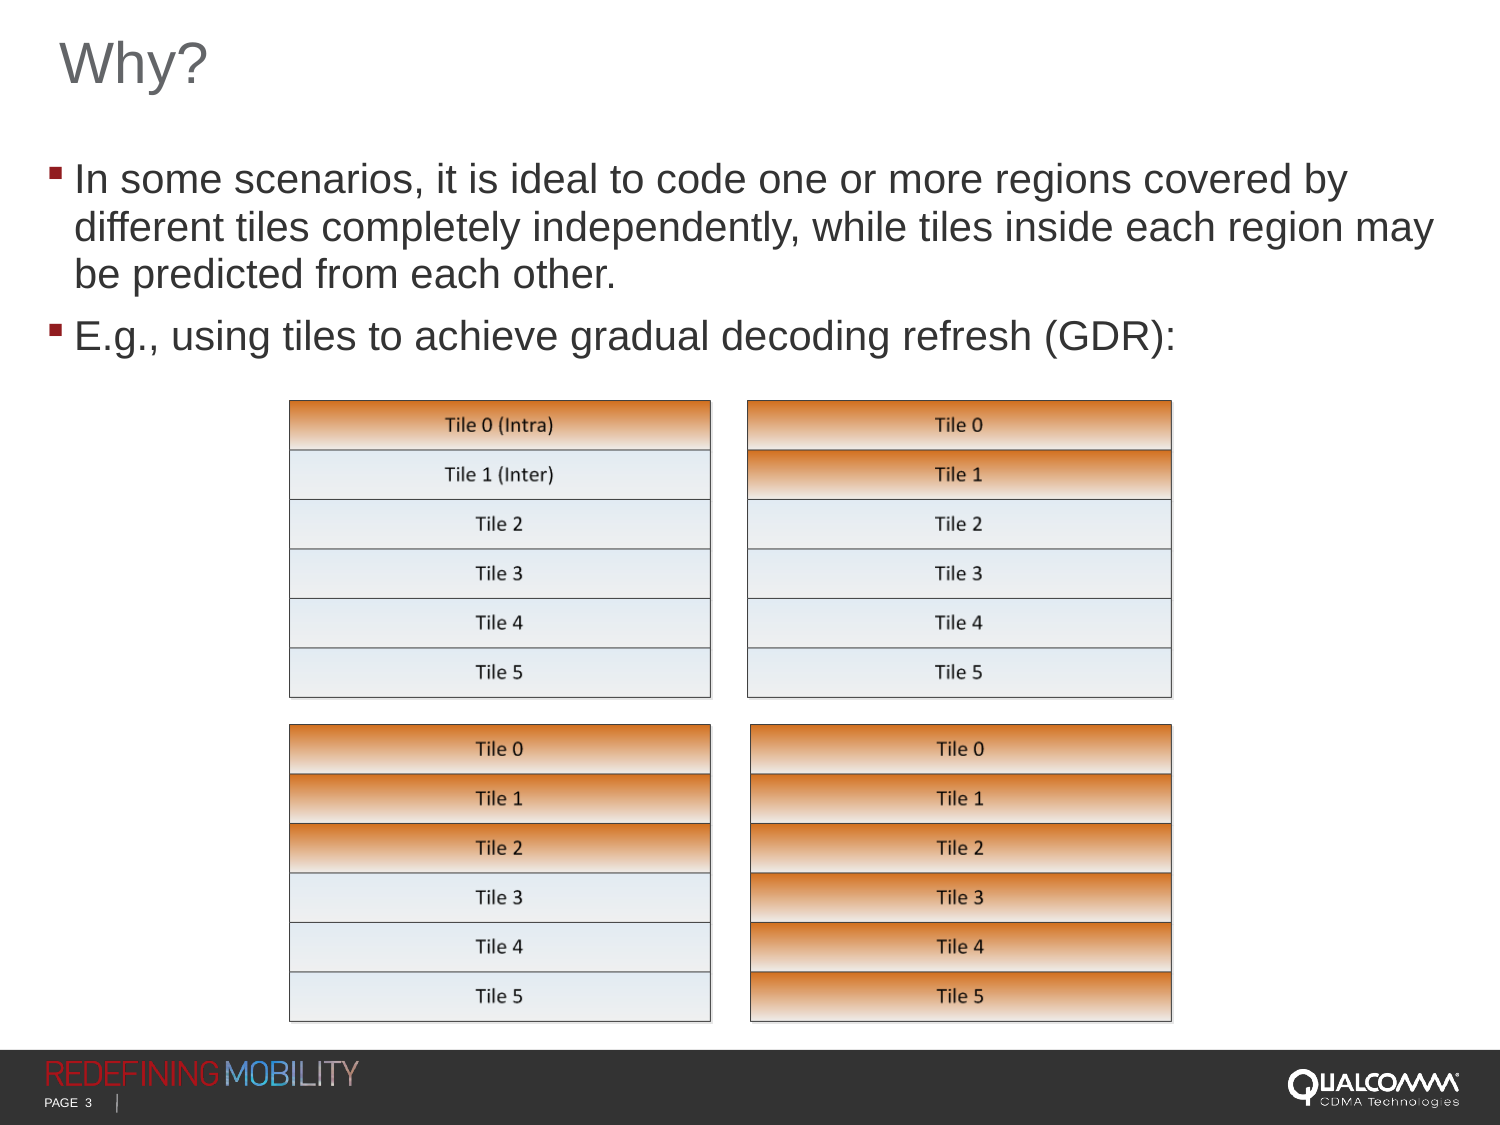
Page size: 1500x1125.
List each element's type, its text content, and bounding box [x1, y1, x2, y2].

picture [31, 1049, 369, 1098]
picture [749, 724, 1174, 1024]
list In some scenarios, it is ideal to code one or more regions covered by different tiles completely independently, while tiles inside each region may be predicted from each other. E.g., using tiles to achieve gradual decoding refresh (GDR): [30, 148, 1469, 327]
picture [746, 400, 1174, 700]
title Why? [44, 20, 1483, 113]
picture [289, 400, 713, 700]
picture [1278, 1058, 1478, 1114]
picture [289, 724, 713, 1024]
